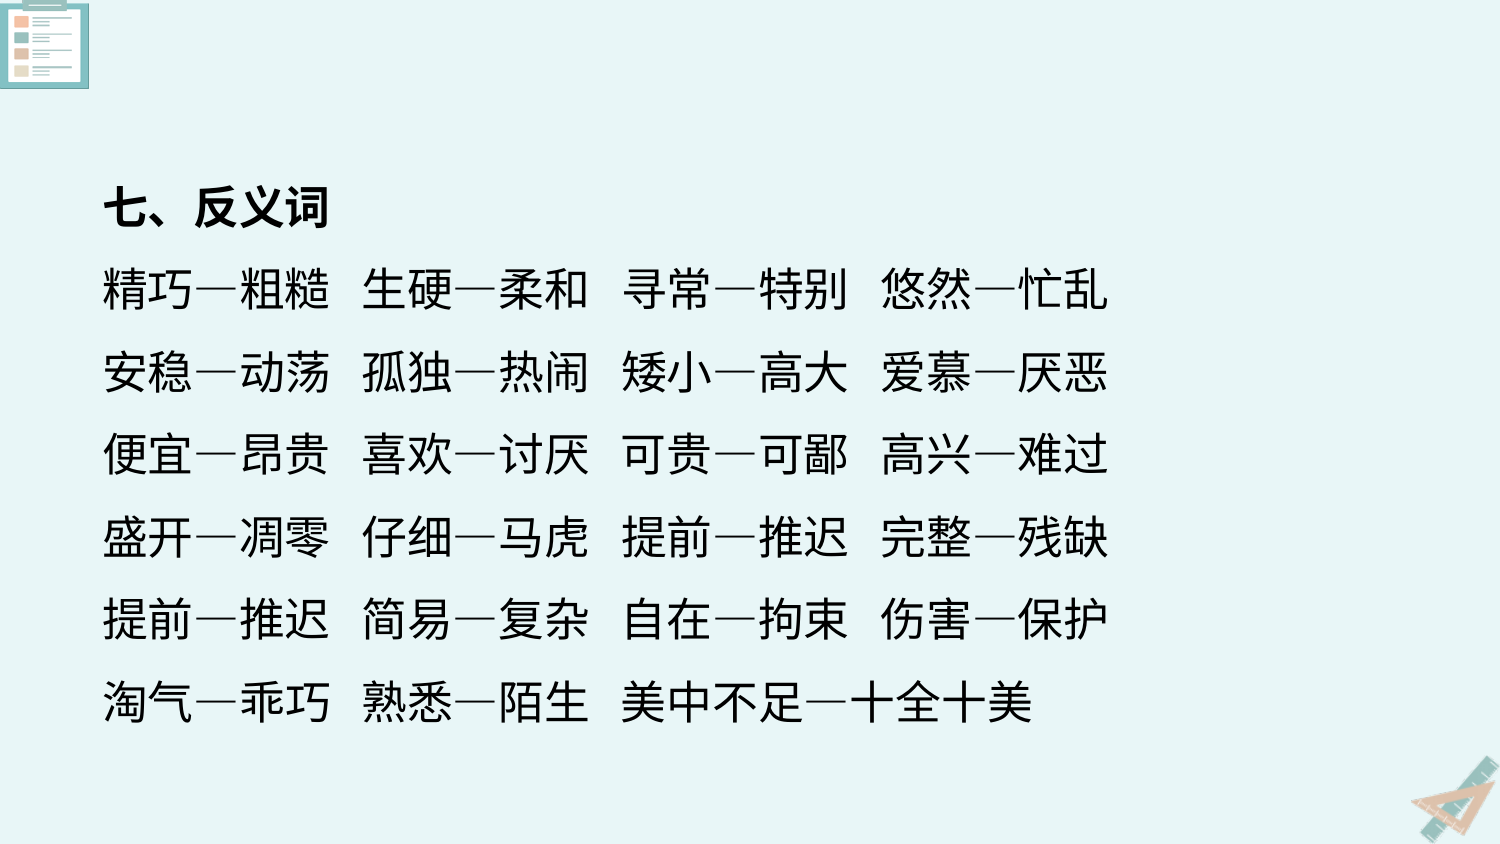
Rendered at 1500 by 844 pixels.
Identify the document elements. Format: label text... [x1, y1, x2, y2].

picture [1411, 755, 1500, 844]
picture [0, 0, 89, 89]
text_box 七、反义词 精巧—粗糙 生硬—柔和 寻常—特别 悠然—忙乱 安稳—动荡 孤独—热闹 矮小—高大 爱慕—厌恶 便宜—昂贵 喜欢—讨厌 可贵—可鄙 高兴—难过 盛开—凋零 仔细—马虎 提前—推迟 完整—残缺 提前—推迟 简易—复杂 自在—拘束 伤害—保护 淘气—乖巧 熟悉—陌生 美中不足—十全十美 [87, 143, 1413, 736]
